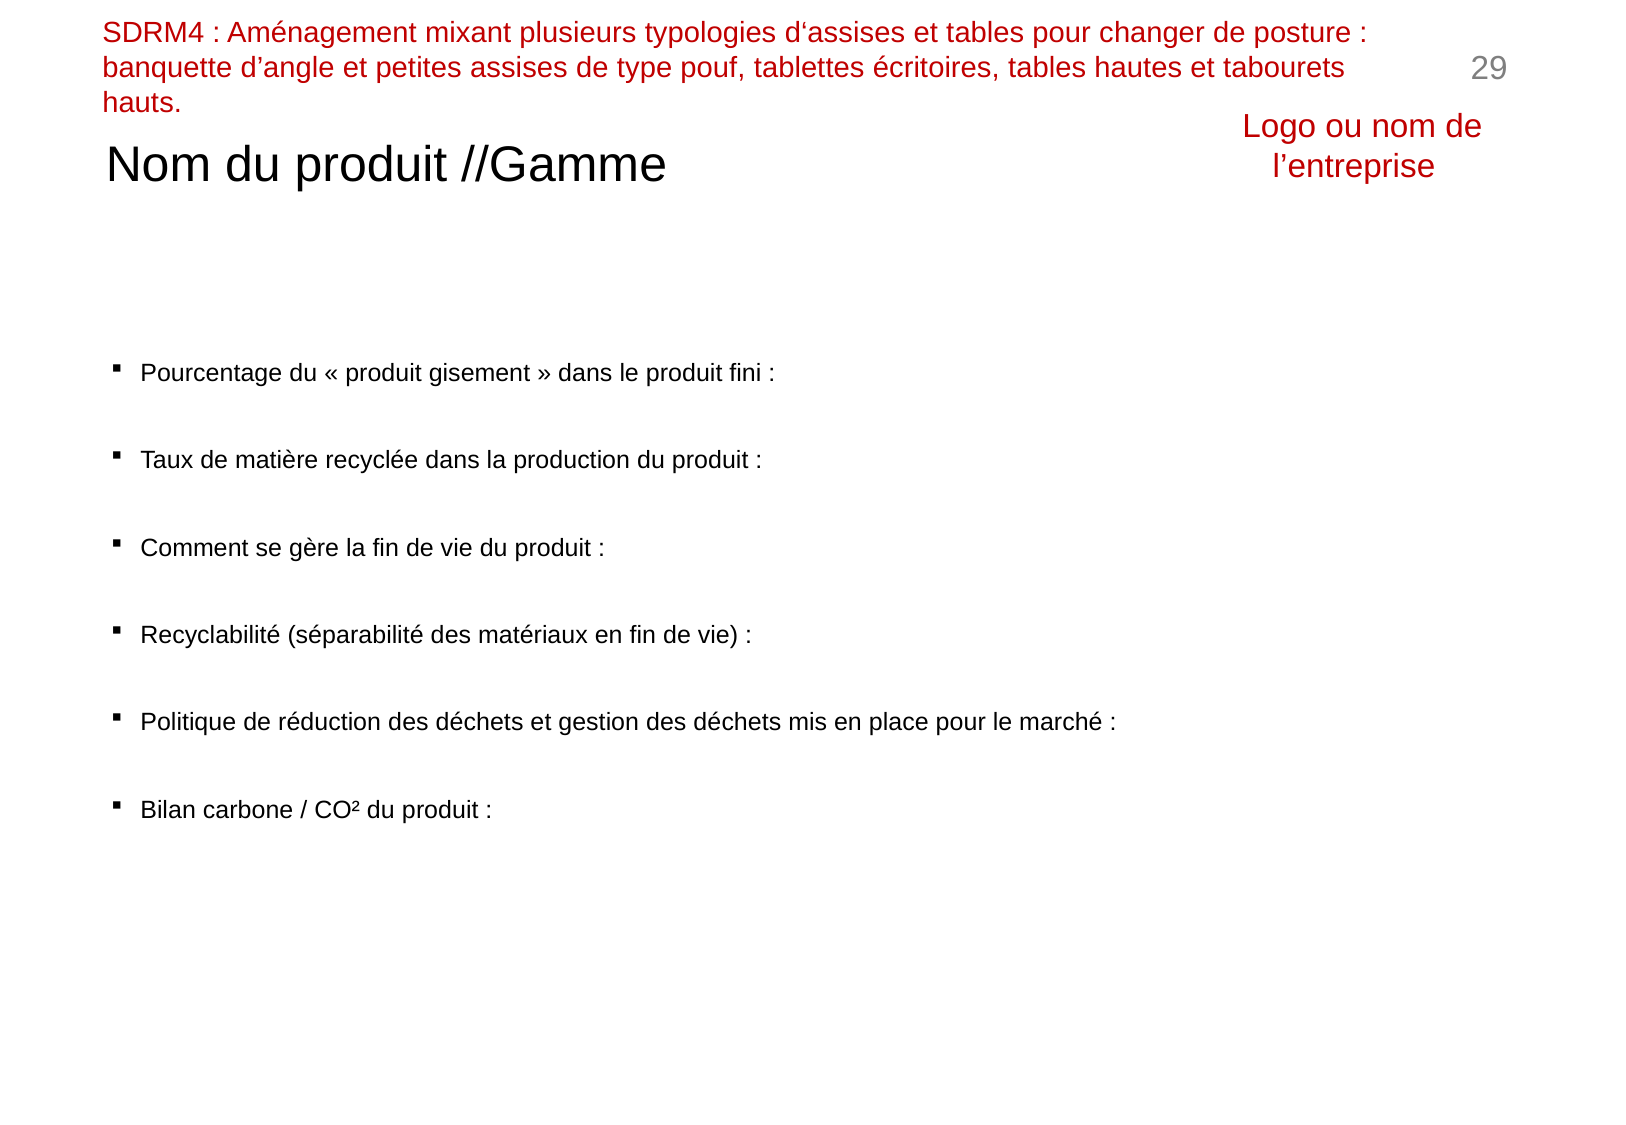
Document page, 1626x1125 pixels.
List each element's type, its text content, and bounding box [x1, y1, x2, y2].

text_box Pourcentage du « produit gisement » dans le produit fini : Taux de matière recyclée dans la production du produit : Comment se gère la fin de vie du produit : Recyclabilité (séparabilité des matériaux en fin de vie) : Politique de réduction des déchets et gestion des déchets mis en place pour le marché : Bilan carbone / CO² du produit : [81, 304, 1333, 1067]
title SDRM4 : Aménagement mixant plusieurs typologies d‘assises et tables pour changer de posture : banquette d’angle et petites assises de type pouf, tablettes écritoires, tables hautes et tabourets hauts. [102, 19, 1426, 109]
text_box Logo ou nom de l’entreprise [1141, 91, 1567, 197]
list Nom du produit //Gamme [91, 109, 1523, 215]
slide_number 29 [1426, 19, 1523, 91]
